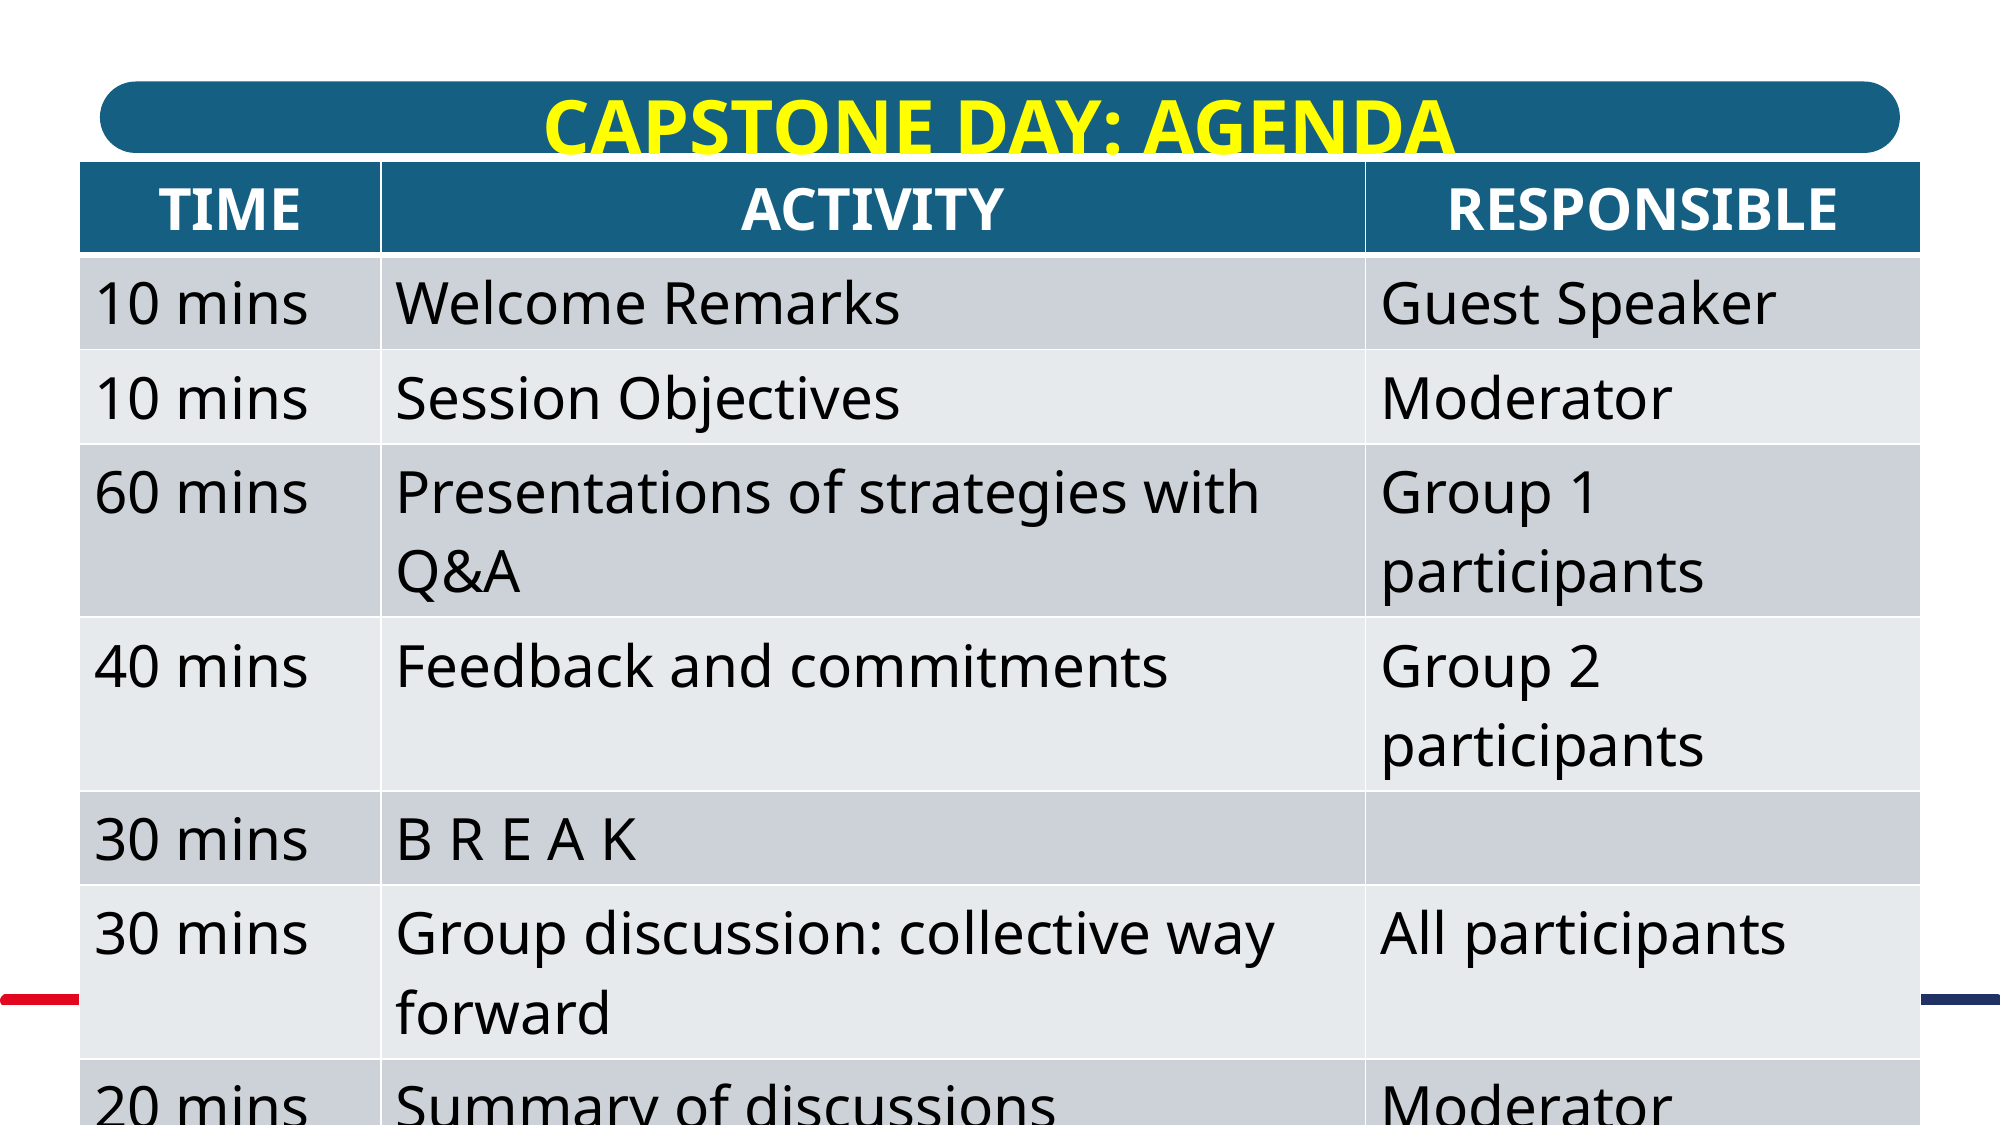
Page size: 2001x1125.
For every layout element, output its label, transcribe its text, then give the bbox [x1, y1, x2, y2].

table_cell Moderator [1366, 1060, 1920, 1125]
table_header TIME [80, 162, 380, 252]
table_cell B R E A K [382, 792, 1365, 884]
table_cell Moderator [1366, 350, 1920, 443]
table_cell Welcome Remarks [382, 258, 1365, 349]
table_cell Presentations of strategies with Q&A [382, 445, 1365, 616]
table_cell Session Objectives [382, 350, 1365, 443]
table_cell 10 mins [80, 350, 380, 443]
table_cell All participants [1366, 886, 1920, 1058]
table_cell 30 mins [80, 792, 380, 884]
table_cell 10 mins [80, 258, 380, 349]
table_cell Guest Speaker [1366, 258, 1920, 349]
table_header RESPONSIBLE [1366, 162, 1920, 252]
table_header ACTIVITY [382, 162, 1365, 252]
table_cell [1366, 792, 1920, 884]
table_cell Feedback and commitments [382, 618, 1365, 790]
table_cell Group 1 participants [1366, 445, 1920, 616]
table_cell 60 mins [80, 445, 380, 616]
list CAPSTONE DAY: AGENDA [129, 73, 1871, 160]
table_cell Group 2 participants [1366, 618, 1920, 790]
table_cell Summary of discussions [382, 1060, 1365, 1125]
table_cell Group discussion: collective way forward [382, 886, 1365, 1058]
table_cell 40 mins [80, 618, 380, 790]
table_cell 30 mins [80, 886, 380, 1058]
table_cell 20 mins [80, 1060, 380, 1125]
